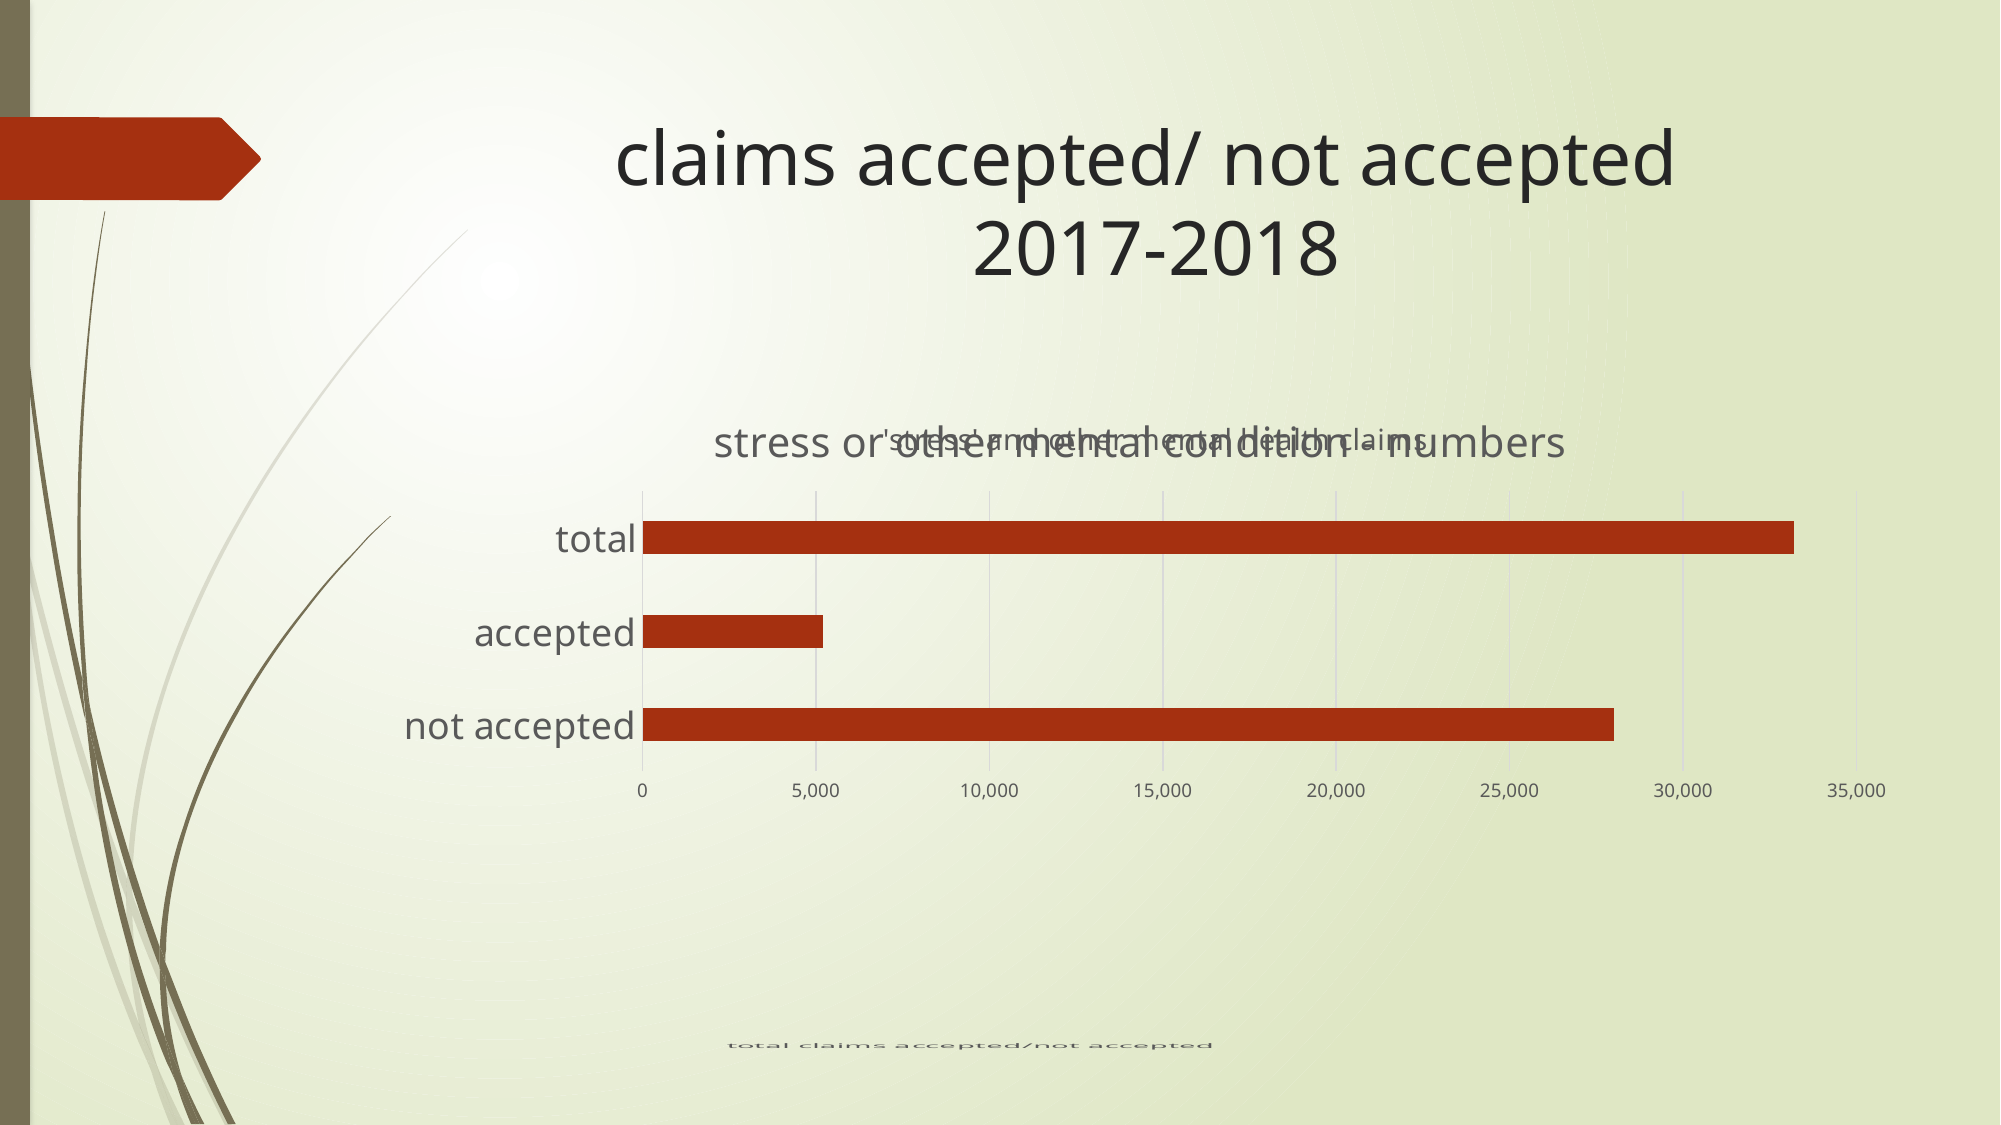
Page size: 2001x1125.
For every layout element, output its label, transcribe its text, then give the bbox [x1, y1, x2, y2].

title claims accepted/ not accepted 2017-2018 [425, 102, 1888, 313]
chart [363, 382, 1918, 813]
chart [425, 1038, 1887, 1053]
